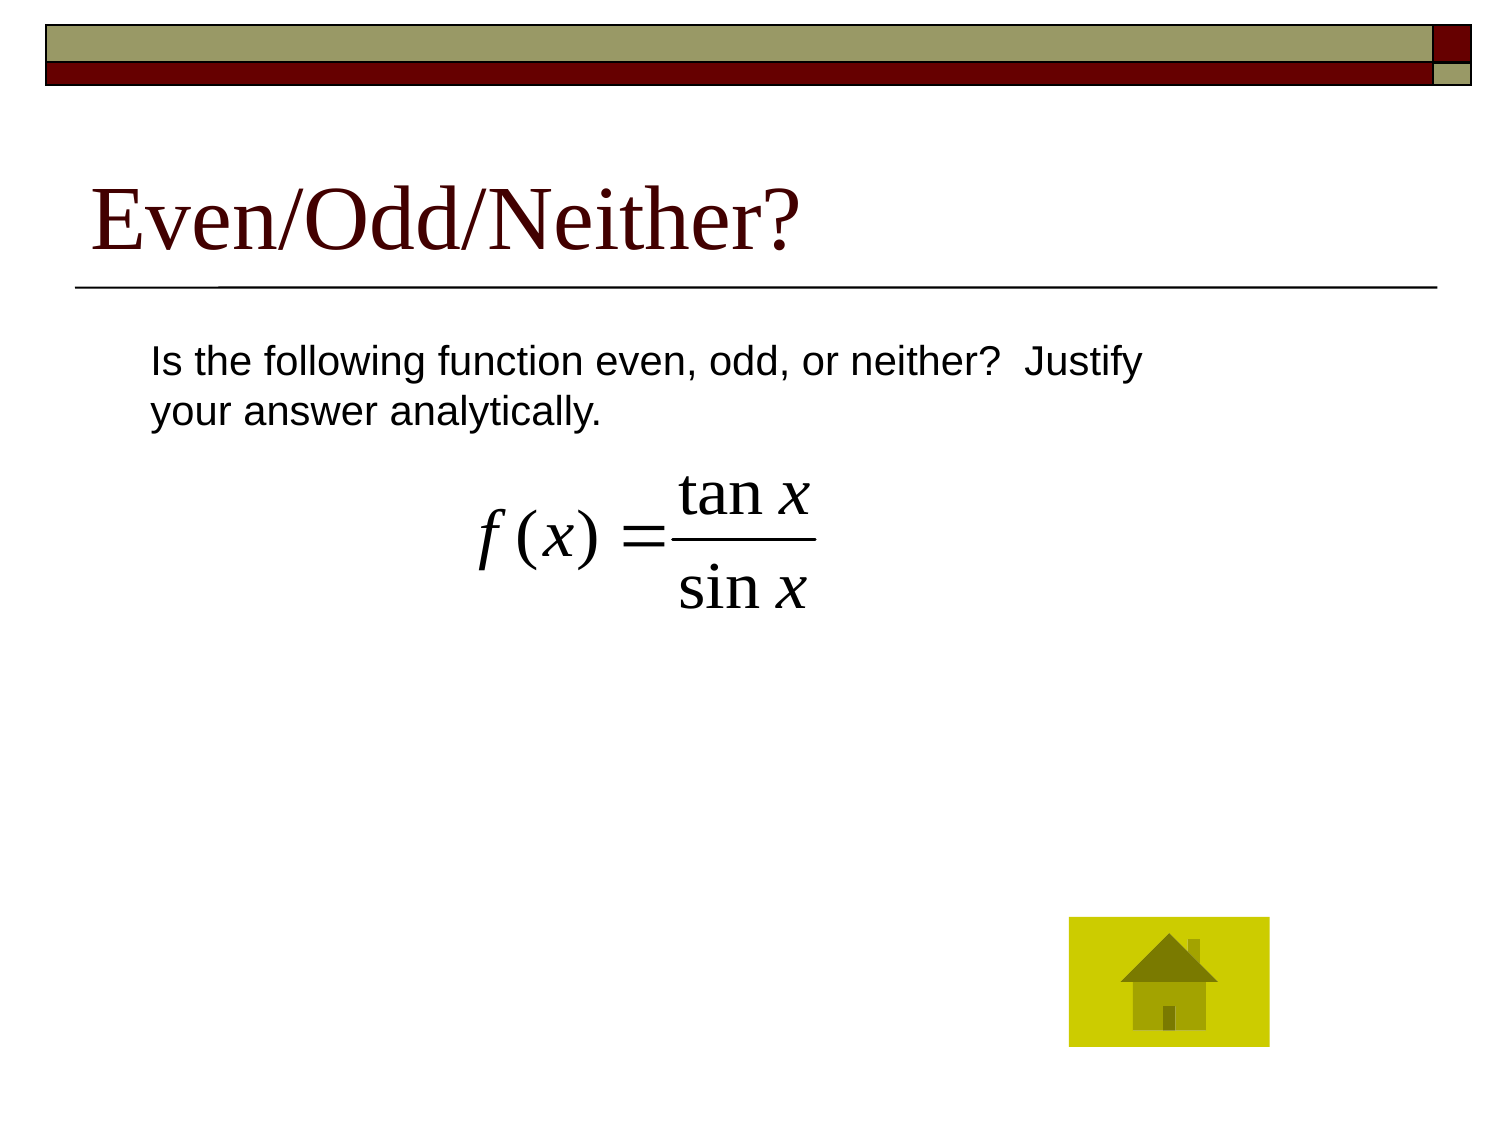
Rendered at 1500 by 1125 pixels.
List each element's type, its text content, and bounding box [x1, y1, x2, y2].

text_box Is the following function even, odd, or neither? Justify your answer analytically. [135, 326, 1235, 441]
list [454, 450, 831, 624]
title Even/Odd/Neither? [74, 87, 1426, 276]
text_box [1068, 916, 1270, 1047]
